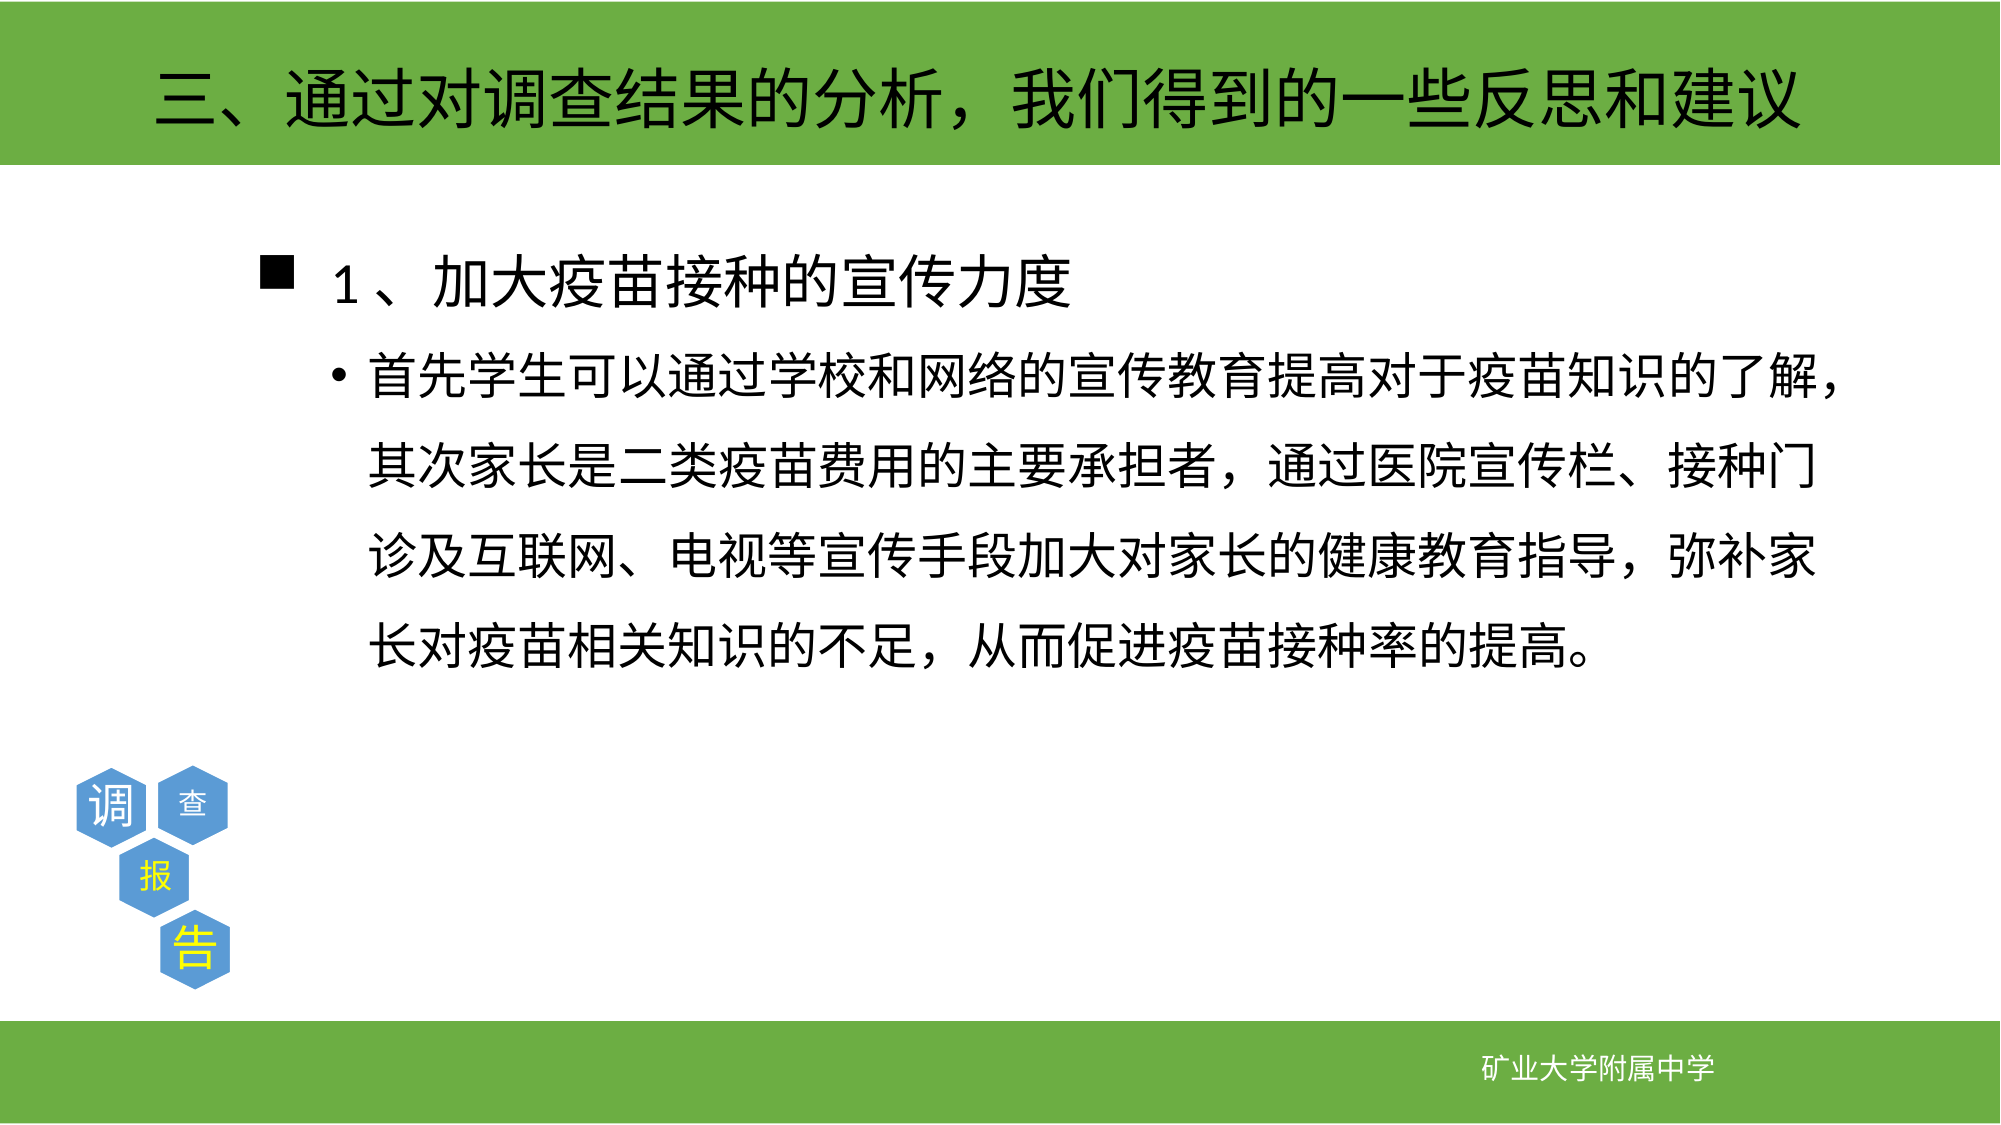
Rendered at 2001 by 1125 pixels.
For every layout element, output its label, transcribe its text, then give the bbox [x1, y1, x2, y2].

title 三、通过对调查结果的分析，我们得到的一些反思和建议 [137, 50, 1863, 154]
list 1、加大疫苗接种的宣传力度 首先学生可以通过学校和网络的宣传教育提高对于疫苗知识的了解，其次家长是二类疫苗费用的主要承担者，通过医院宣传栏、接种门诊及互联网、电视等宣传手段加大对家长的健康教育指导，弥补家长对疫苗相关知识的不足，从而促进疫苗接种率的提高。 [240, 202, 1863, 1014]
